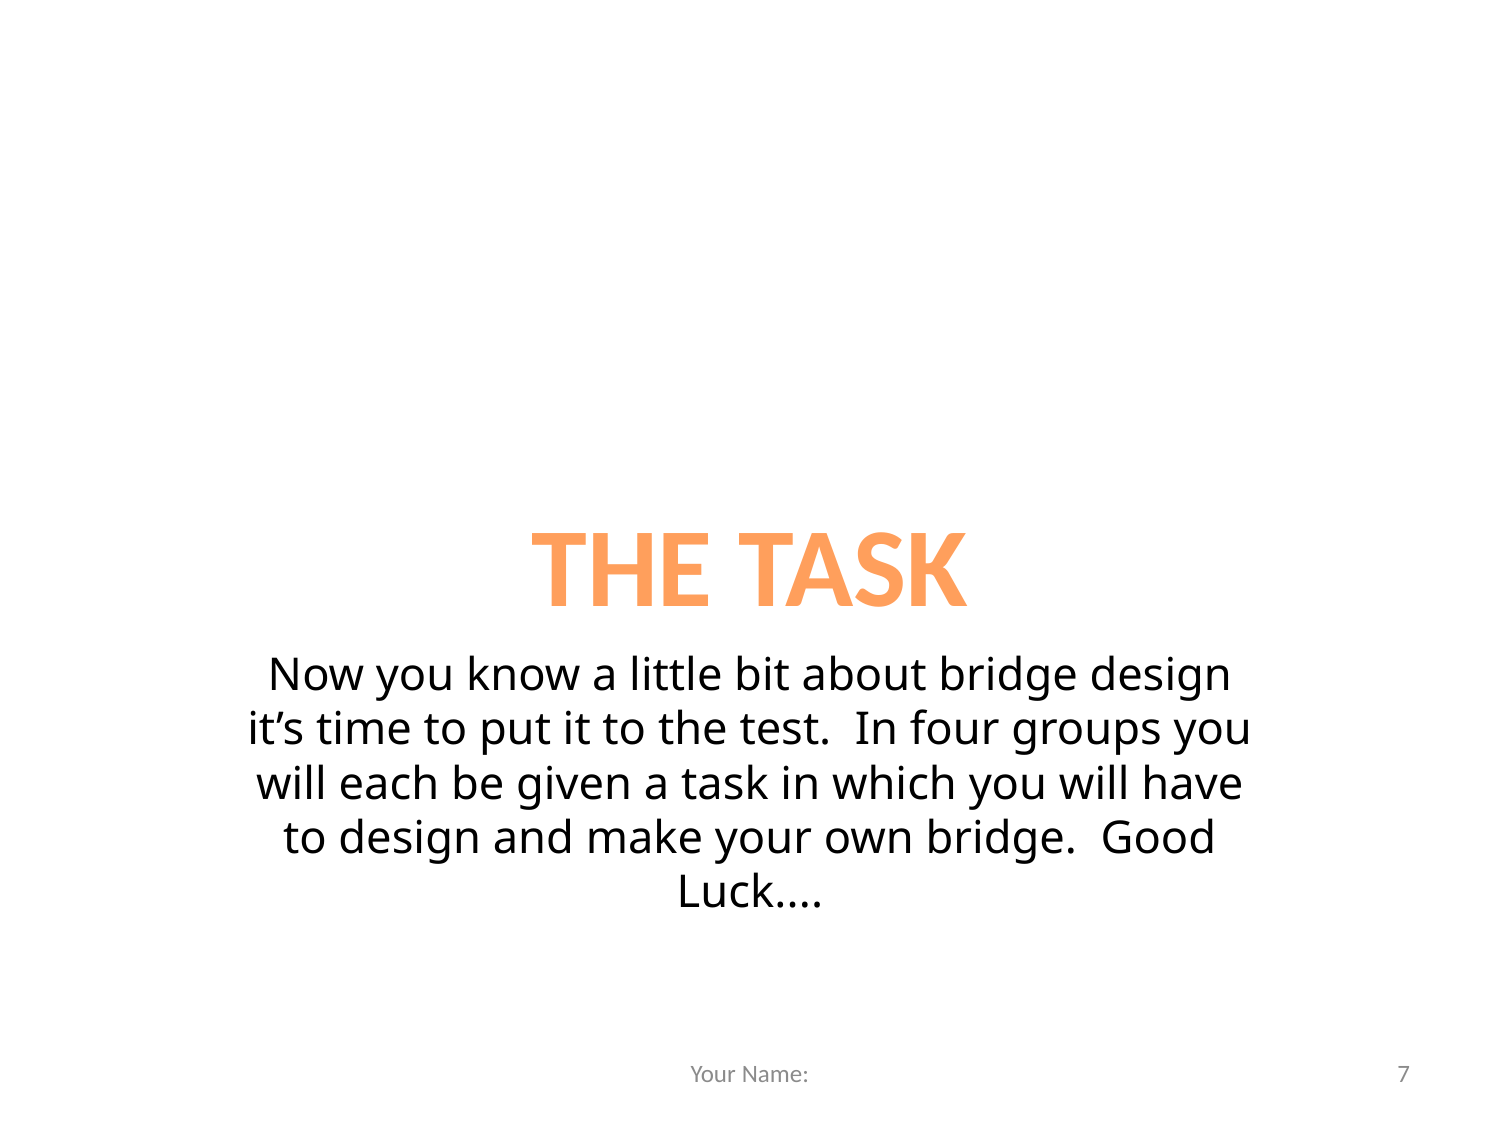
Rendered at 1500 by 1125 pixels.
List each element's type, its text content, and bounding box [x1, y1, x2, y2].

subtitle Now you know a little bit about bridge design it’s time to put it to the test. In four groups you will each be given a task in which you will have to design and make your own bridge. Good Luck.... [225, 637, 1275, 925]
slide_number 7 [1074, 1042, 1425, 1103]
text_box THE TASK [516, 486, 984, 637]
footer Your Name: [512, 1042, 988, 1103]
